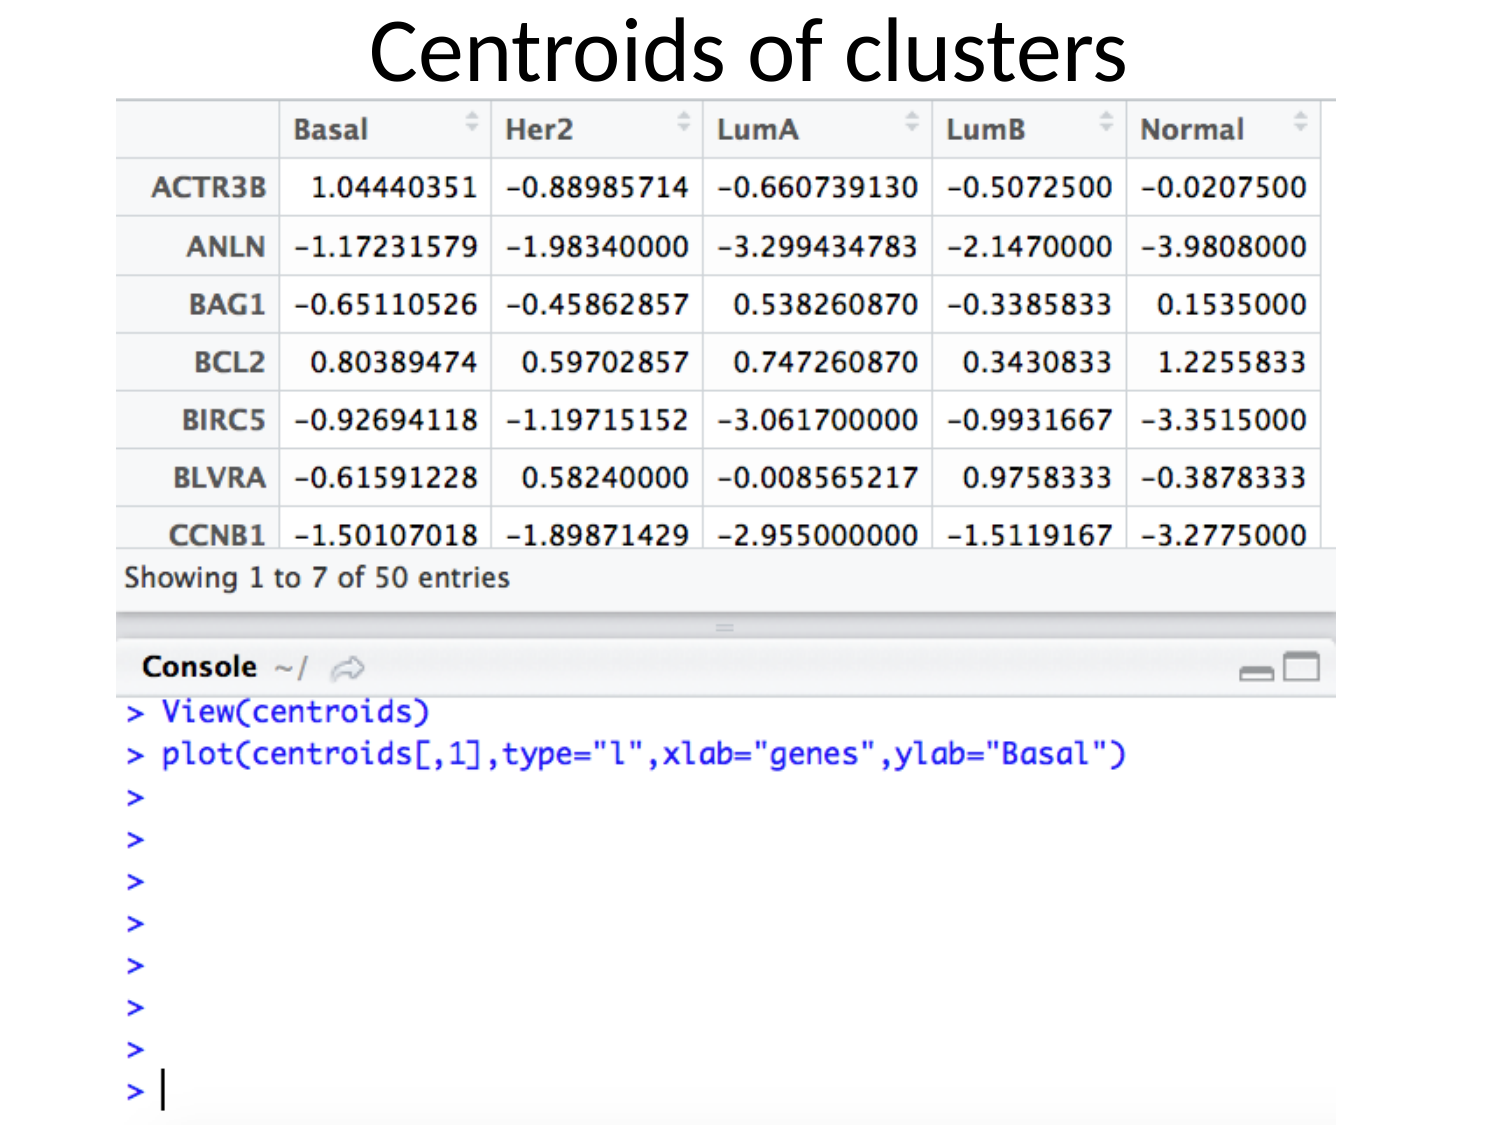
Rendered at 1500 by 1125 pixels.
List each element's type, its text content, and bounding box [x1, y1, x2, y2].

title Centroids of clusters [75, 0, 1425, 139]
picture [116, 97, 1336, 1125]
